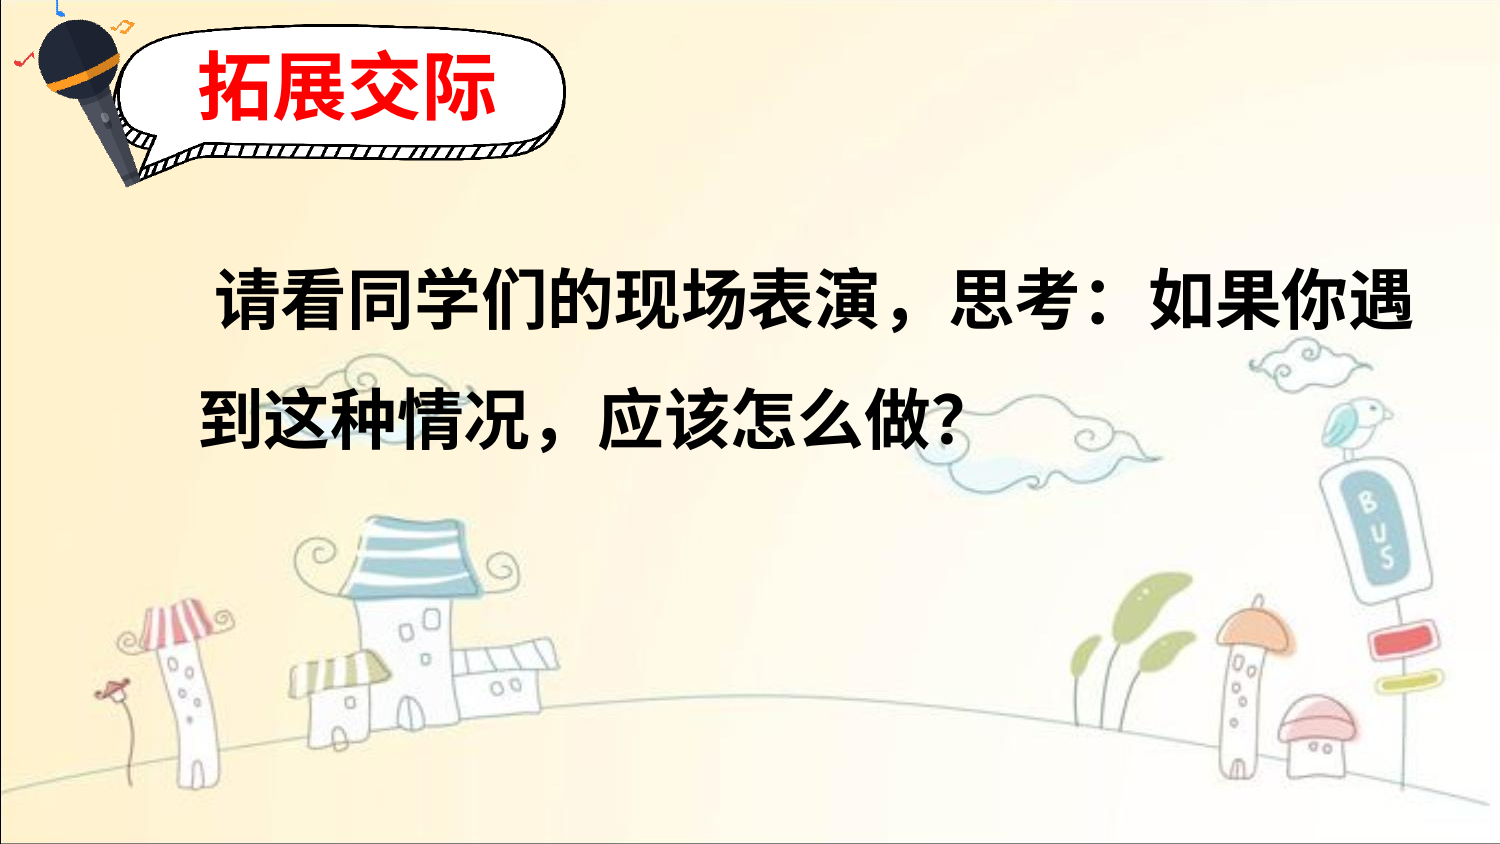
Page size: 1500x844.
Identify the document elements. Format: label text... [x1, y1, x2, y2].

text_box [0, 0, 566, 185]
picture [0, 0, 1500, 844]
text_box 请看同学们的现场表演，思考：如果你遇到这种情况，应该怎么做？ [107, 210, 1434, 465]
